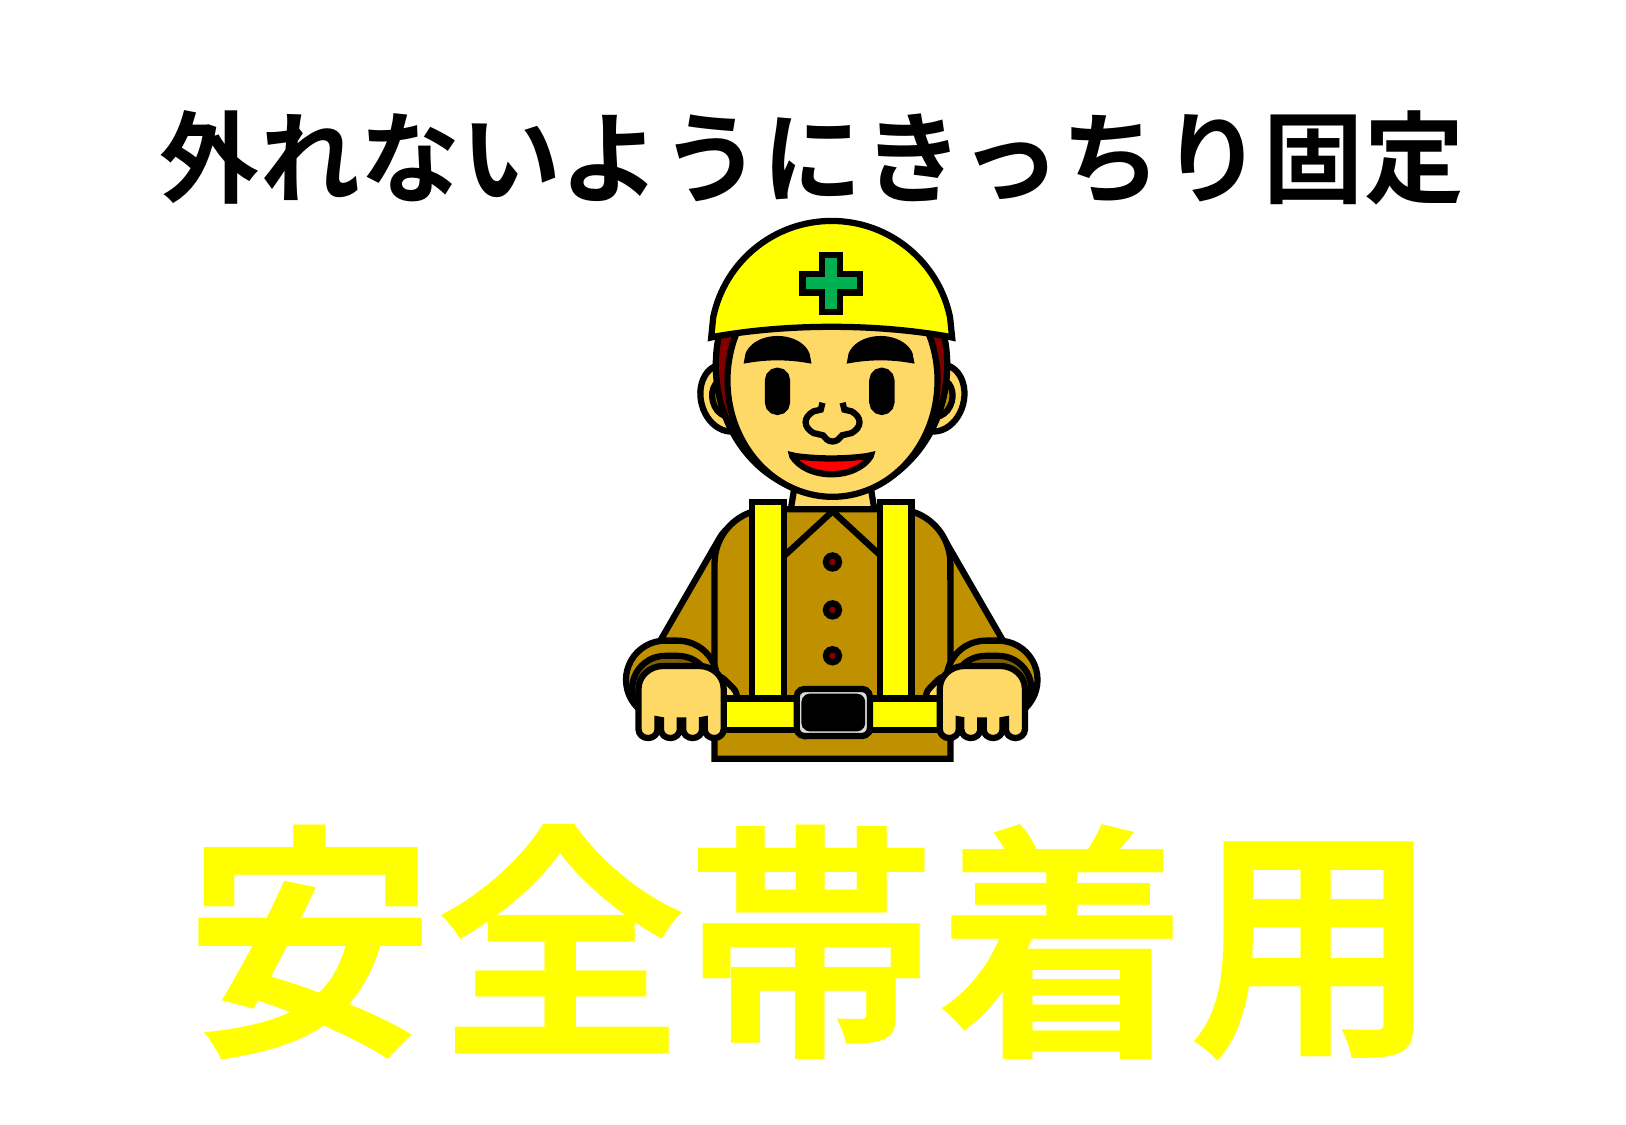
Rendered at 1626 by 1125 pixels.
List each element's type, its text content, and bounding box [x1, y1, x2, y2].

text_box 安全帯着用 [0, 779, 1625, 1095]
text_box 外れないようにきっちり固定 [0, 88, 1625, 223]
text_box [625, 220, 1038, 760]
